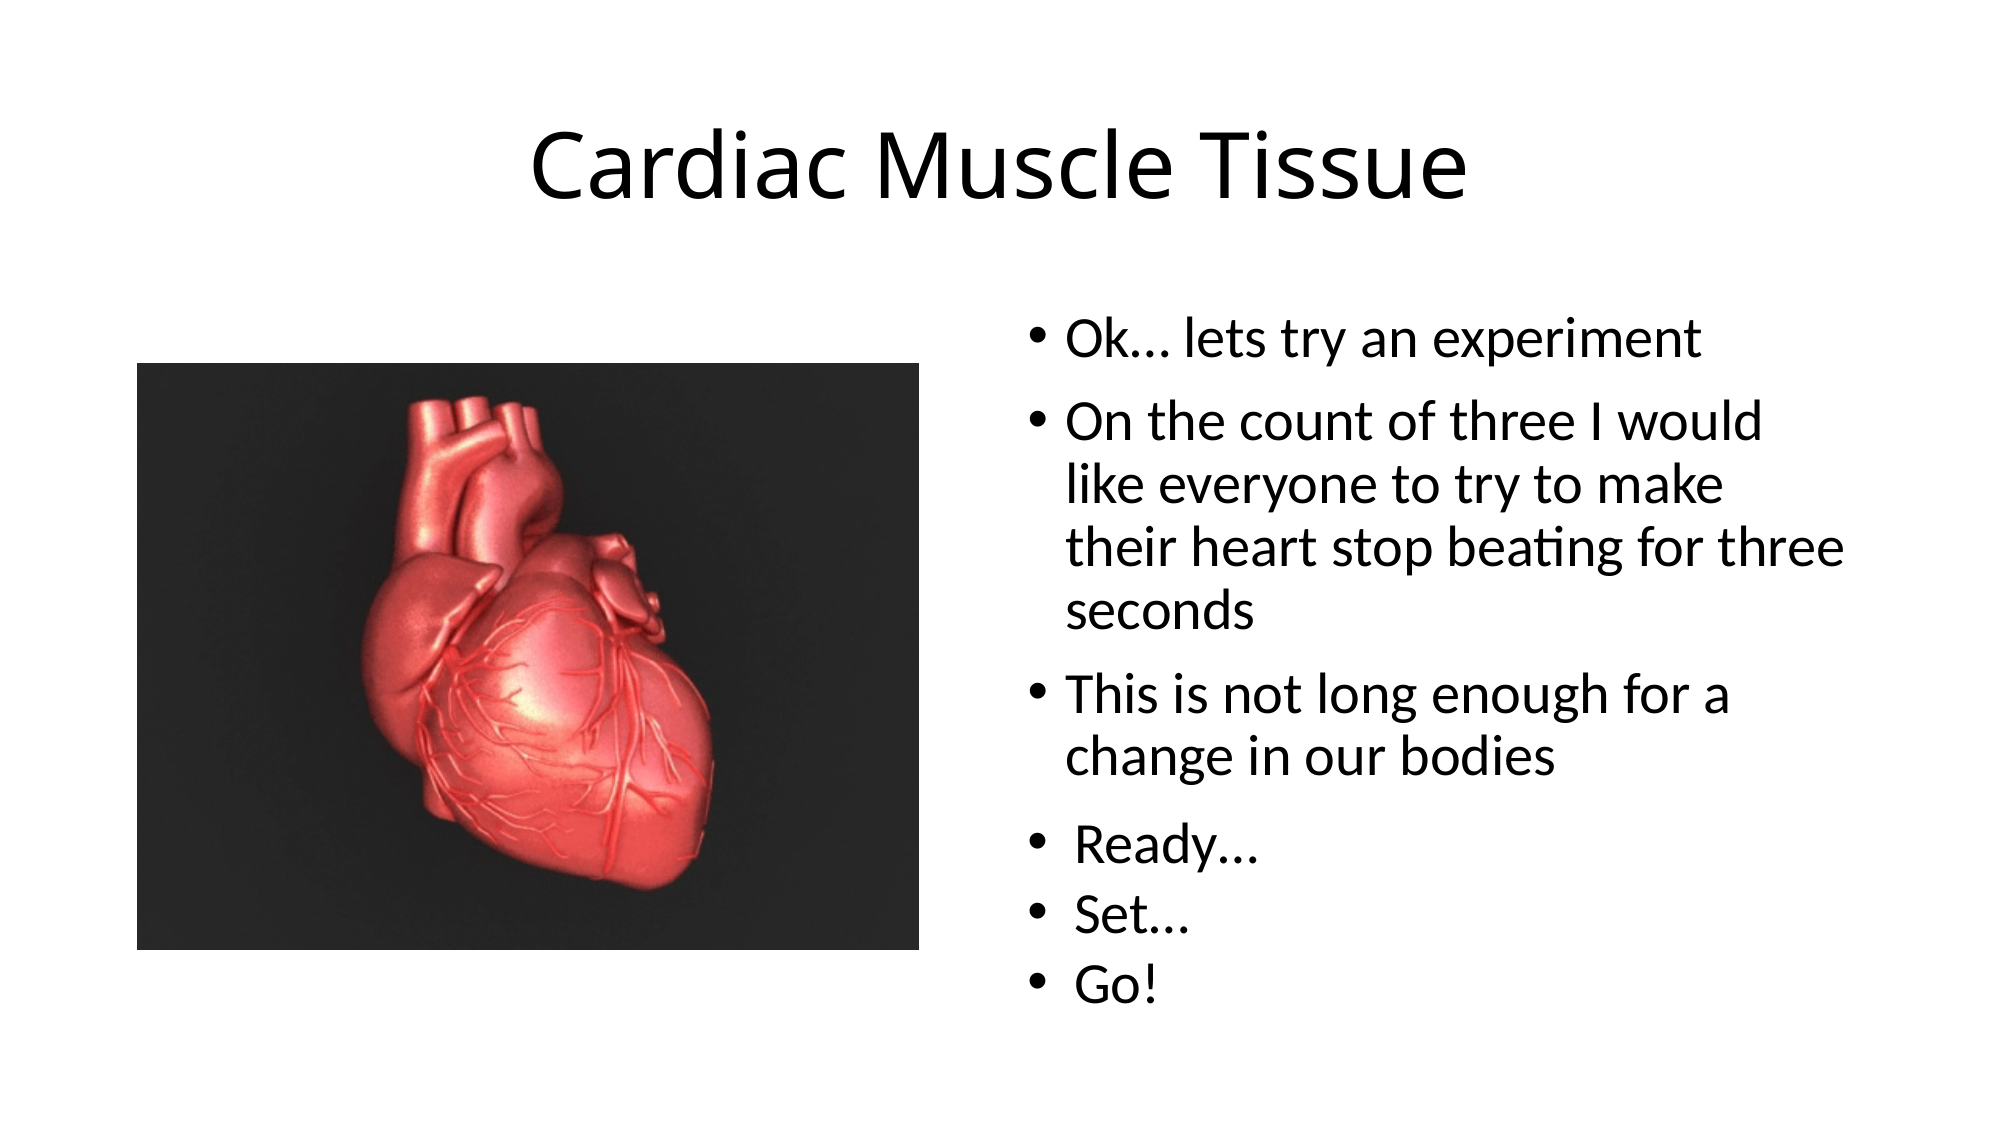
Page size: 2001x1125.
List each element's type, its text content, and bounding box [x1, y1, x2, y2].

picture [137, 363, 919, 950]
list Ok… lets try an experiment On the count of three I would like everyone to try to make their heart stop beating for three seconds This is not long enough for a change in our bodies [1012, 299, 1863, 797]
text_box Ready… Set… Go! [1012, 797, 2000, 1023]
title Cardiac Muscle Tissue [137, 59, 1863, 278]
